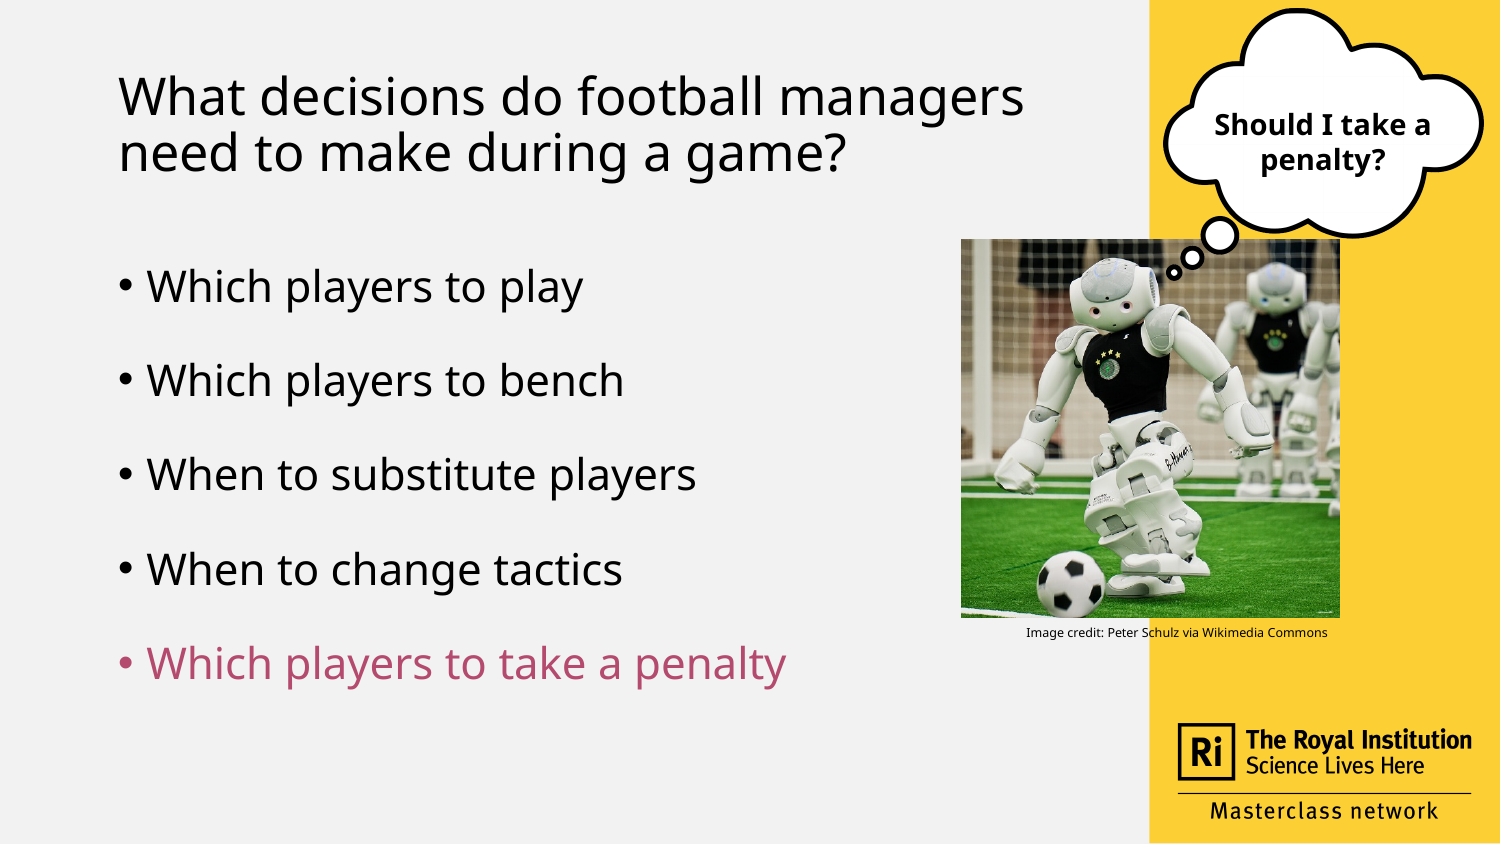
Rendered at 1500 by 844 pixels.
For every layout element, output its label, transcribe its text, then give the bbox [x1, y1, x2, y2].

title What decisions do football managers need to make during a game? [103, 44, 961, 208]
list Which players to play Which players to bench When to substitute players When to change tactics Which players to take a penalty [103, 224, 1397, 760]
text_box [961, 8, 1484, 645]
picture [1149, 702, 1500, 844]
